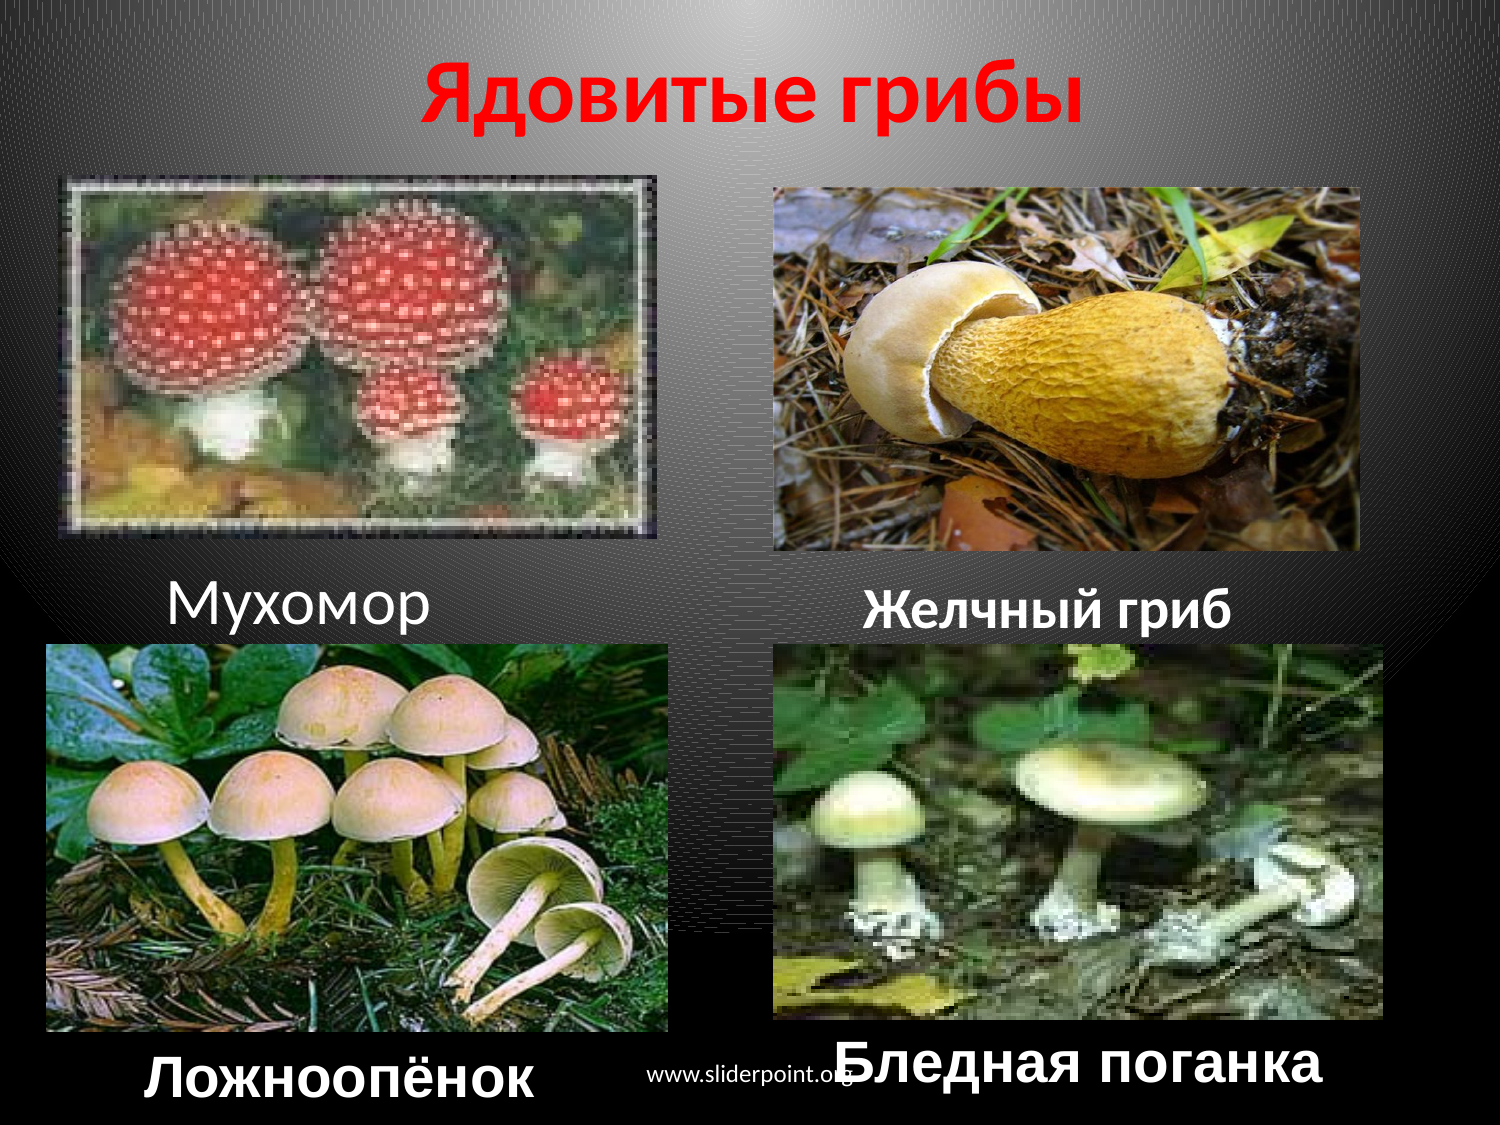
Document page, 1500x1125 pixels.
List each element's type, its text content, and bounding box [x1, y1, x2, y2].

text_box Бледная поганка [773, 1026, 1383, 1102]
text_box Ядовитые грибы [292, 23, 1216, 149]
footer www.sliderpoint.org [512, 1042, 988, 1103]
picture [46, 644, 669, 1032]
text_box Ложноопёнок [93, 1040, 586, 1116]
picture [58, 175, 657, 540]
text_box Желчный гриб [796, 562, 1313, 642]
picture [773, 187, 1360, 551]
picture [773, 644, 1384, 1020]
text_box Мухомор [58, 550, 539, 642]
